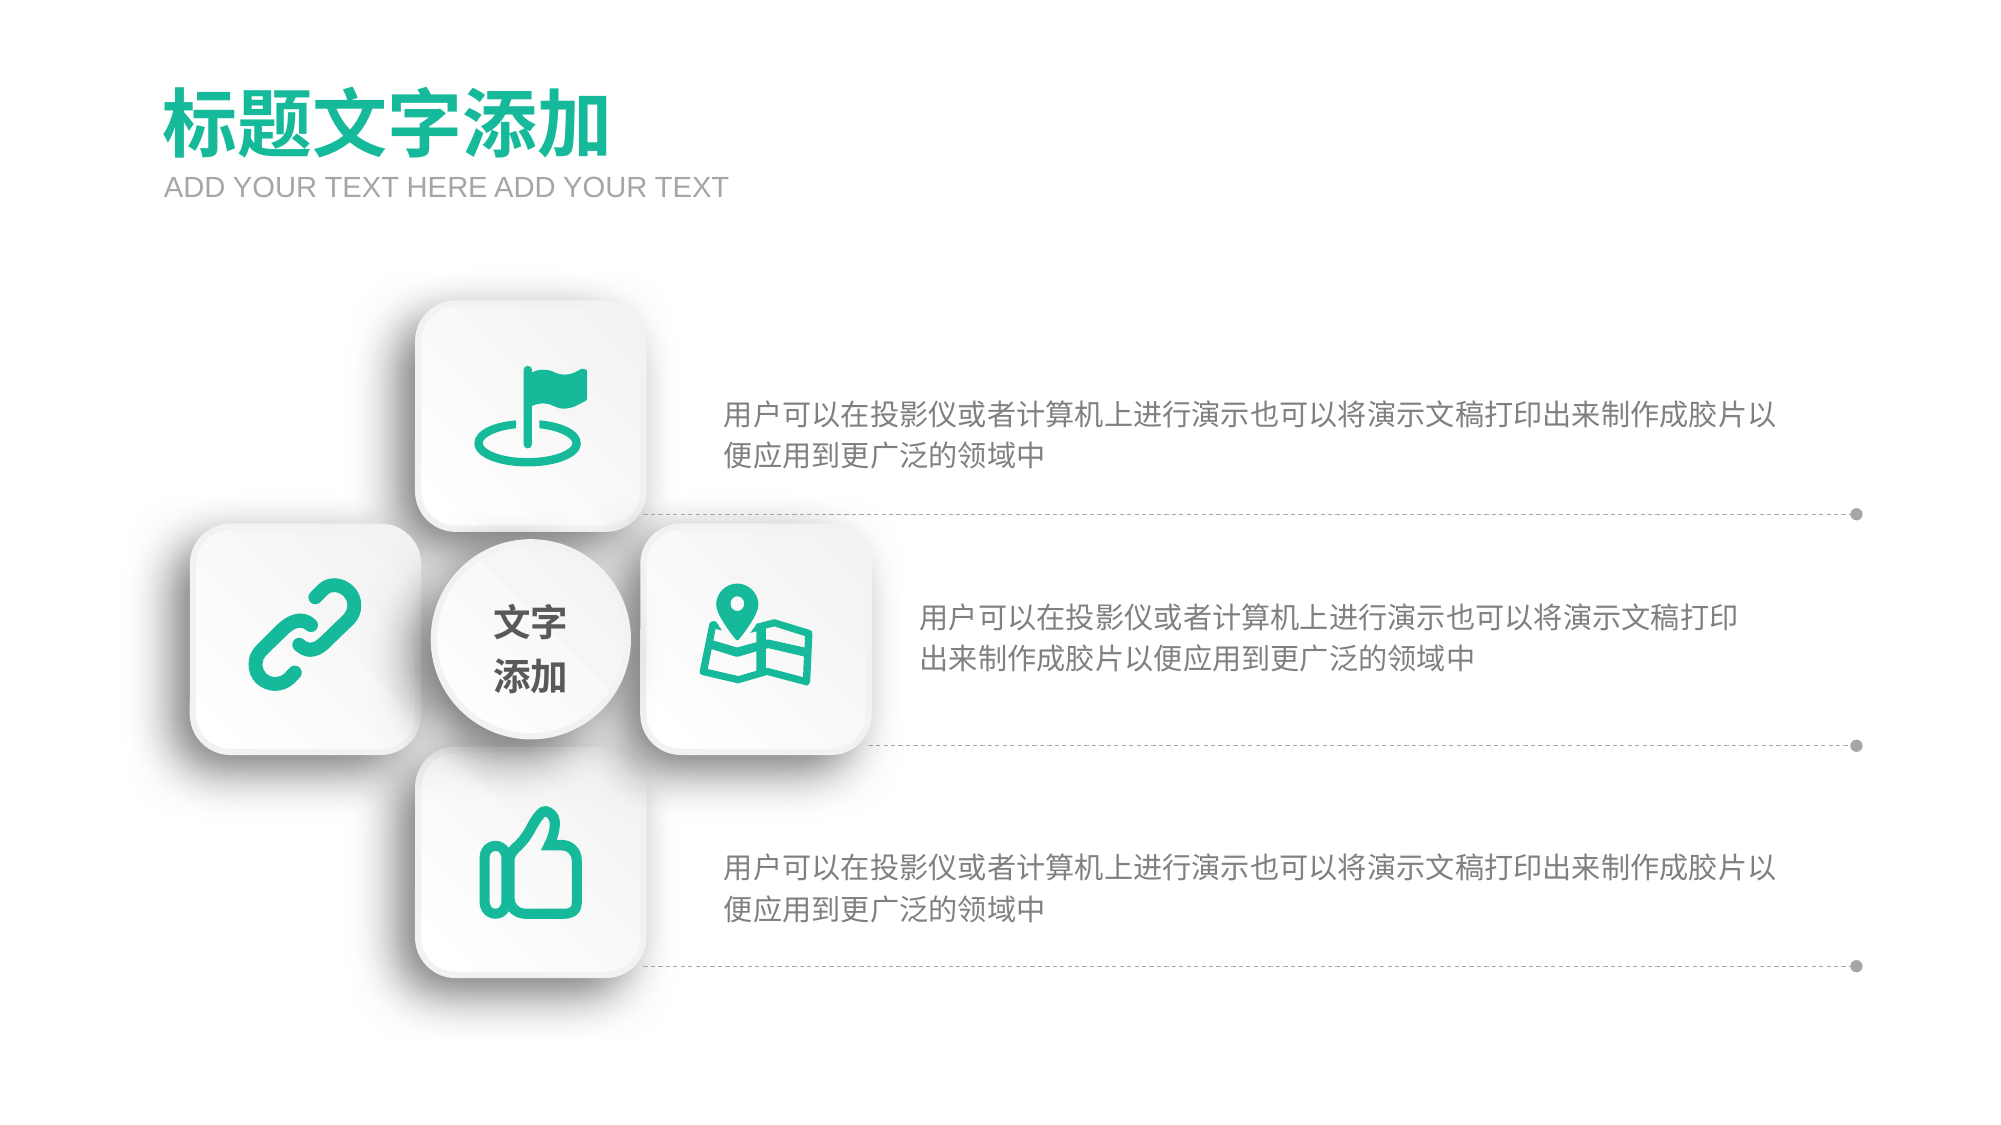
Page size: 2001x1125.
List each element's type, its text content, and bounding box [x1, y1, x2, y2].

text_box ADD YOUR TEXT HERE ADD YOUR TEXT [149, 160, 745, 211]
text_box 用户可以在投影仪或者计算机上进行演示也可以将演示文稿打印出来制作成胶片以便应用到更广泛的领域中 [869, 835, 1805, 934]
text_box 用户可以在投影仪或者计算机上进行演示也可以将演示文稿打印出来制作成胶片以便应用到更广泛的领域中 [869, 381, 1805, 480]
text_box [192, 303, 869, 976]
text_box 用户可以在投影仪或者计算机上进行演示也可以将演示文稿打印出来制作成胶片以便应用到更广泛的领域中 [905, 584, 1782, 684]
text_box 标题文字添加 [148, 69, 628, 175]
